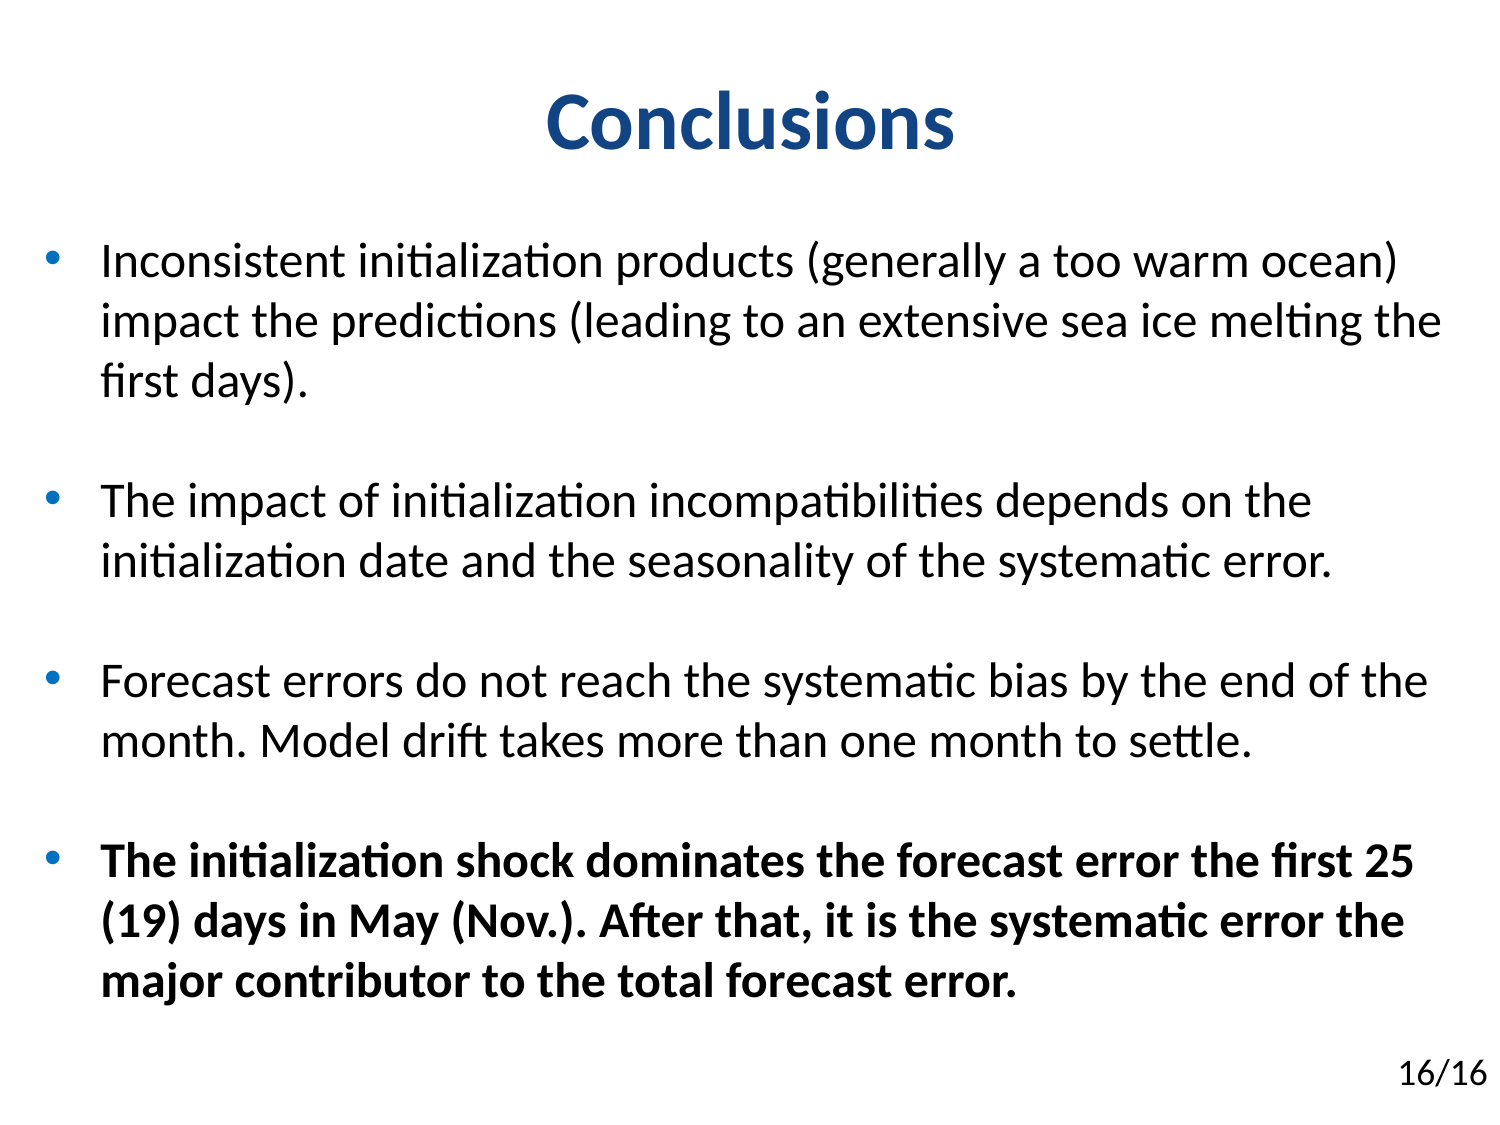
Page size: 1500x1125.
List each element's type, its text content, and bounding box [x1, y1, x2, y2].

text_box 16/16 [1382, 1040, 1500, 1101]
text_box Inconsistent initialization products (generally a too warm ocean) impact the predictions (leading to an extensive sea ice melting the first days). The impact of initialization incompatibilities depends on the initialization date and the seasonality of the systematic error. Forecast errors do not reach the systematic bias by the end of the month. Model drift takes more than one month to settle. The initialization shock dominates the forecast error the first 25 (19) days in May (Nov.). After that, it is the systematic error the major contributor to the total forecast error. [29, 219, 1471, 1073]
